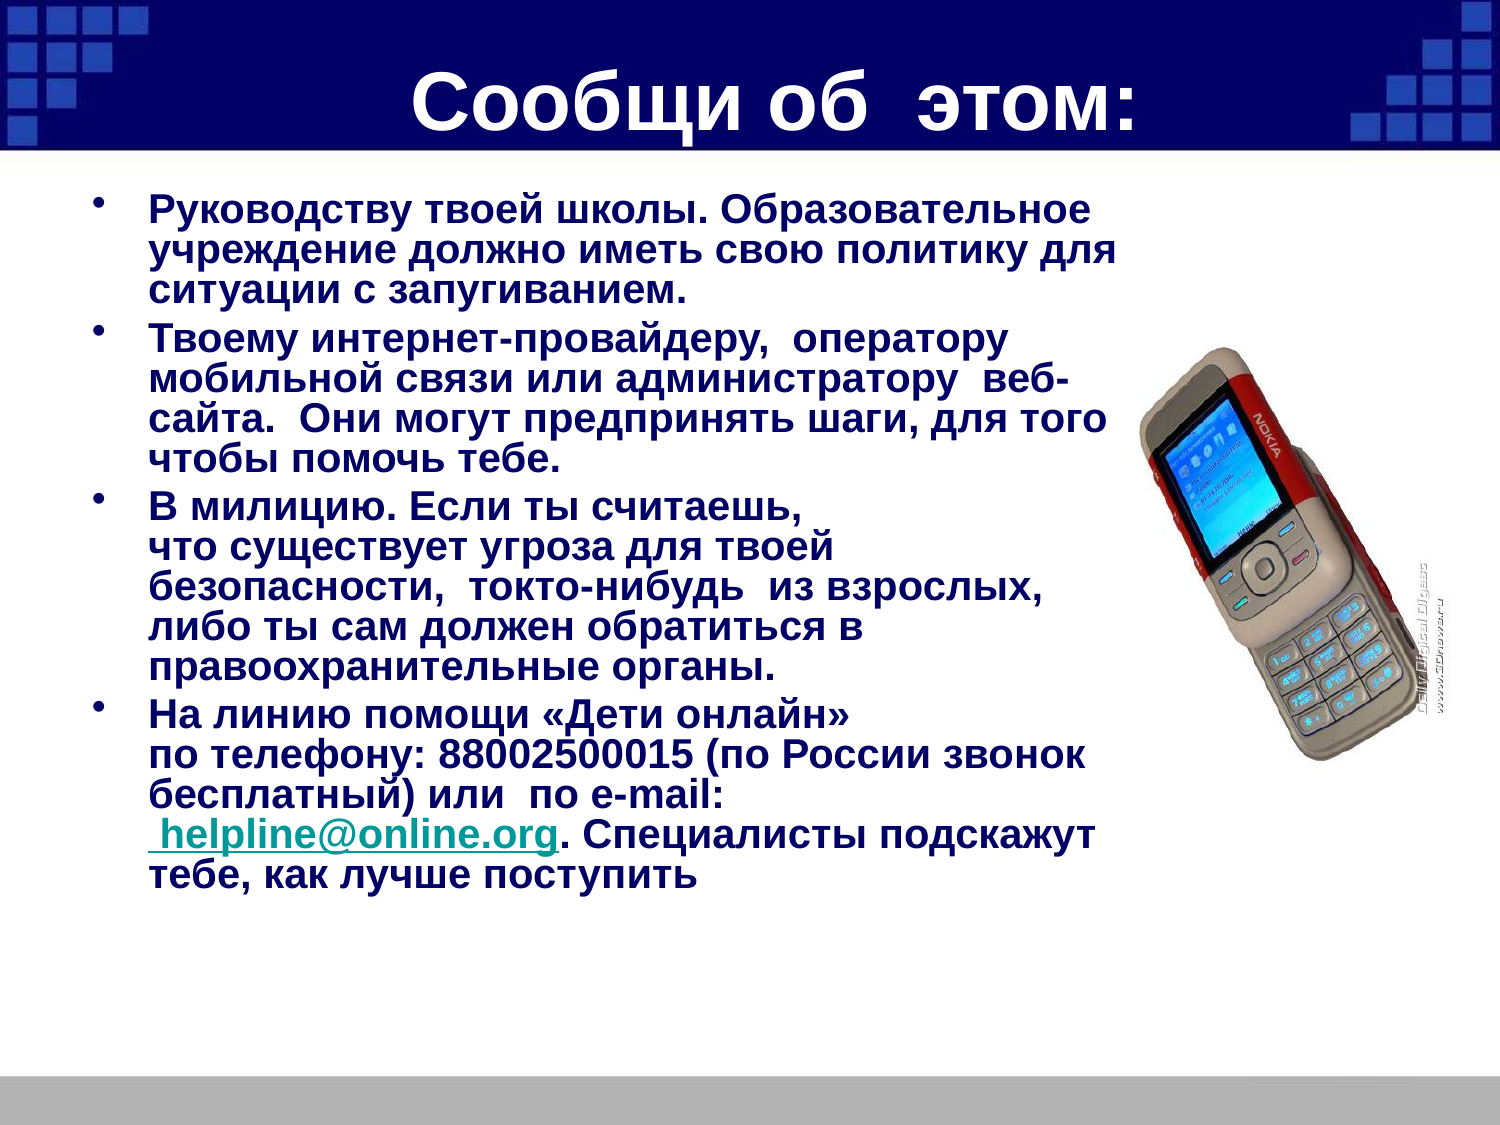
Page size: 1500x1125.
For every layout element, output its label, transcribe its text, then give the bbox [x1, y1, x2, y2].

title Сообщи об этом: [100, 0, 1451, 188]
list Руководству твоей школы. Образовательное учреждение должно иметь свою политику для ситуации с запугиванием. Твоему интернет-провайдеру, оператору мобильной связи или администратору веб-сайта. Они могут предпринять шаги, для того чтобы помочь тебе. В милицию. Если ты считаешь, что существует угроза для твоей безопасности, токто-нибудь из взрослых, либо ты сам должен обратиться в правоохранительные органы. На линию помощи «Дети онлайн» по телефону: 88002500015 (по России звонок бесплатный) или по e-mail: helpline@online.org. Специалисты подскажут тебе, как лучше поступить [76, 184, 1141, 1006]
picture [0, 0, 1500, 1125]
